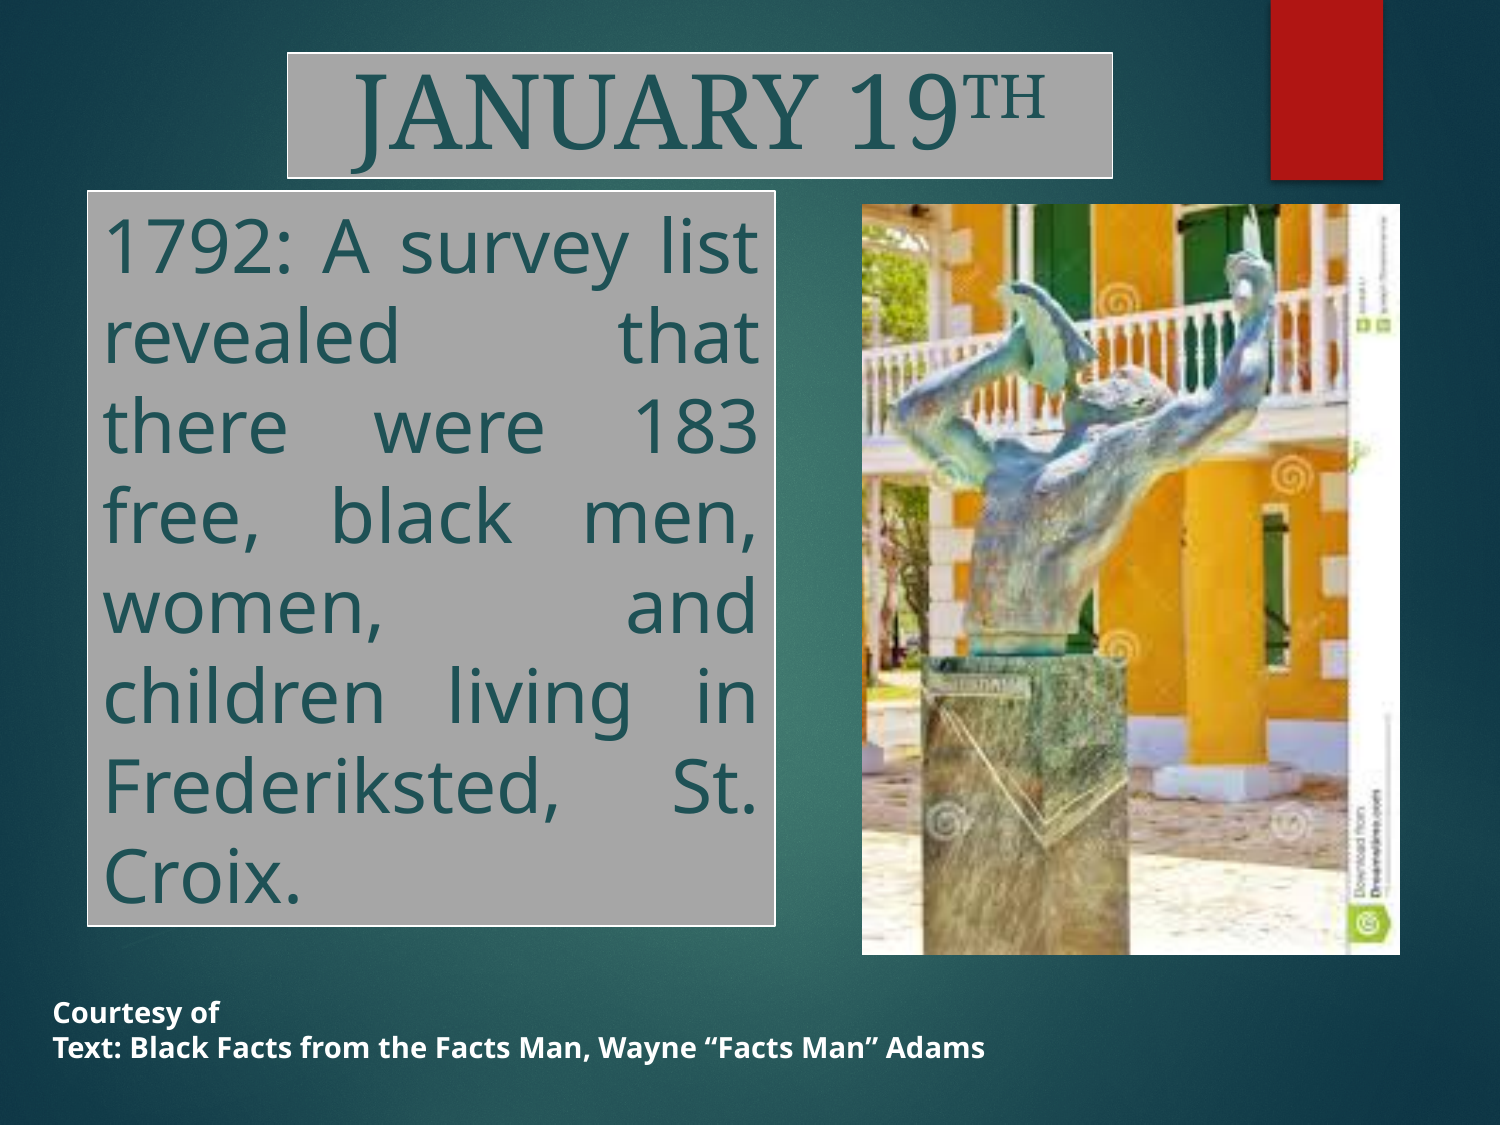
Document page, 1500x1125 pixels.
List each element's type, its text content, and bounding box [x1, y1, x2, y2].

text_box Courtesy of Text: Black Facts from the Facts Man, Wayne “Facts Man” Adams [37, 987, 1200, 1073]
title JANUARY 19TH [287, 52, 1113, 179]
text_box 1792: A survey list revealed that there were 183 free, black men, women, and children living in Frederiksted, St. Croix. [87, 190, 776, 927]
picture [862, 204, 1401, 955]
